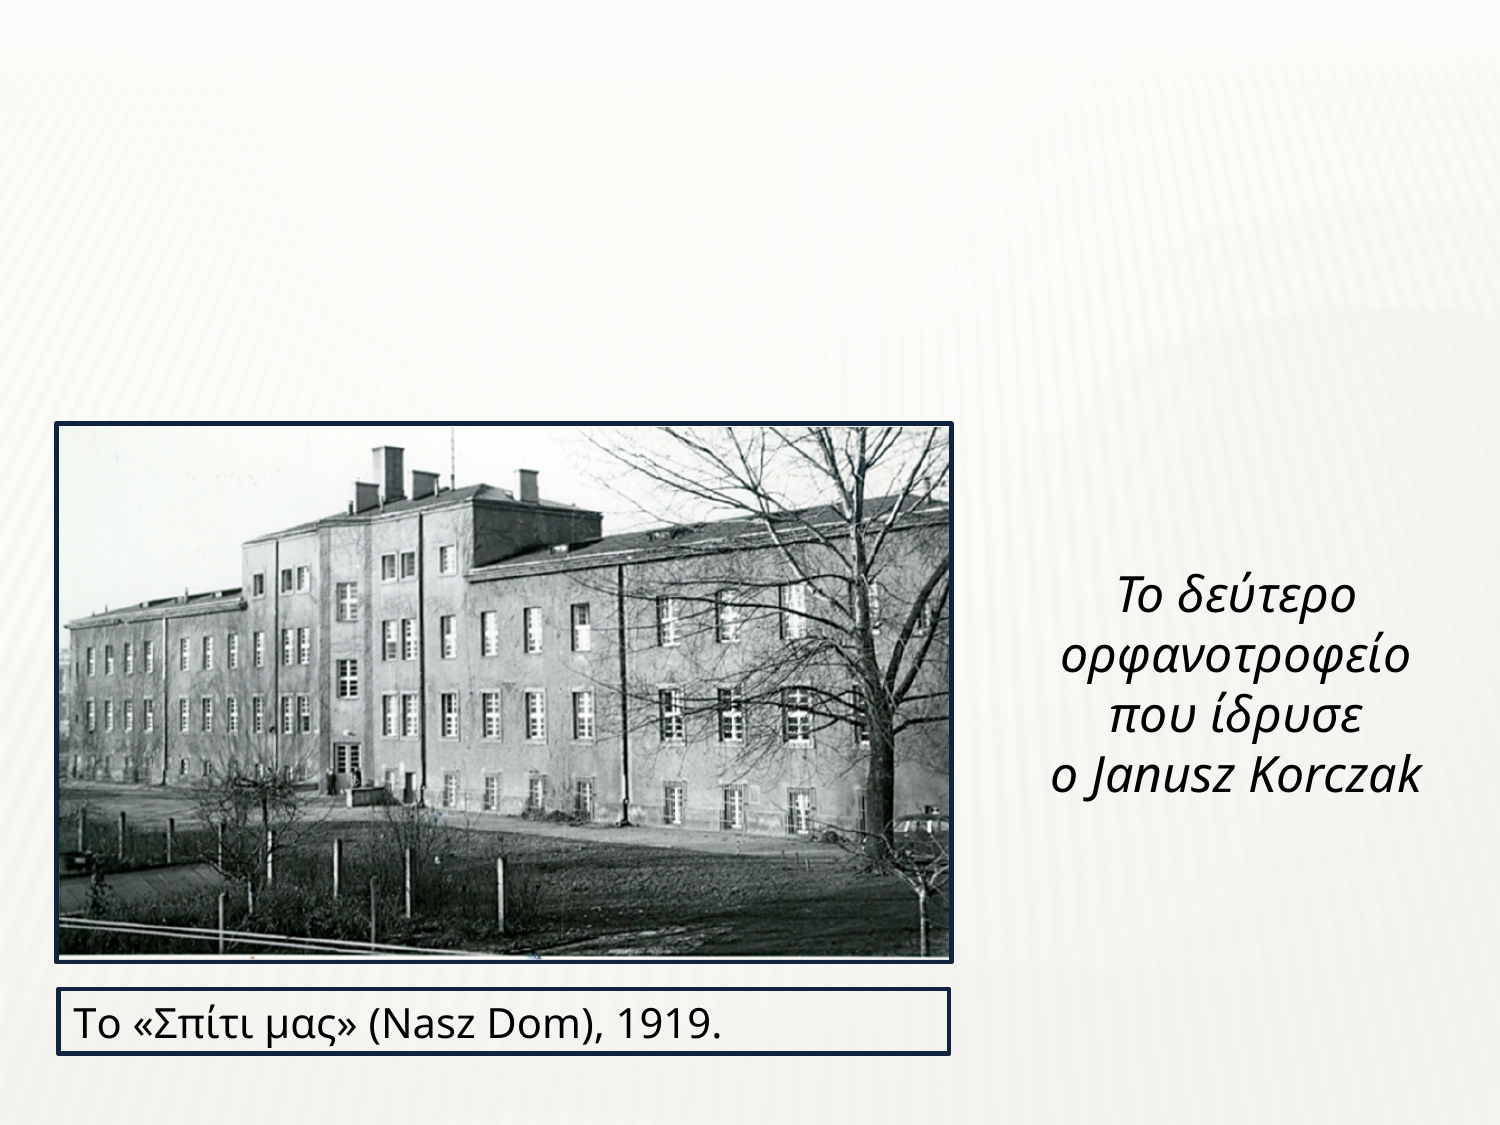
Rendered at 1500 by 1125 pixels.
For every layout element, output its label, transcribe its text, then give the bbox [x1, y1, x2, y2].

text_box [58, 425, 950, 1055]
text_box Το δεύτερο ορφανοτροφείο που ίδρυσε o Janusz Korczak [972, 554, 1500, 810]
